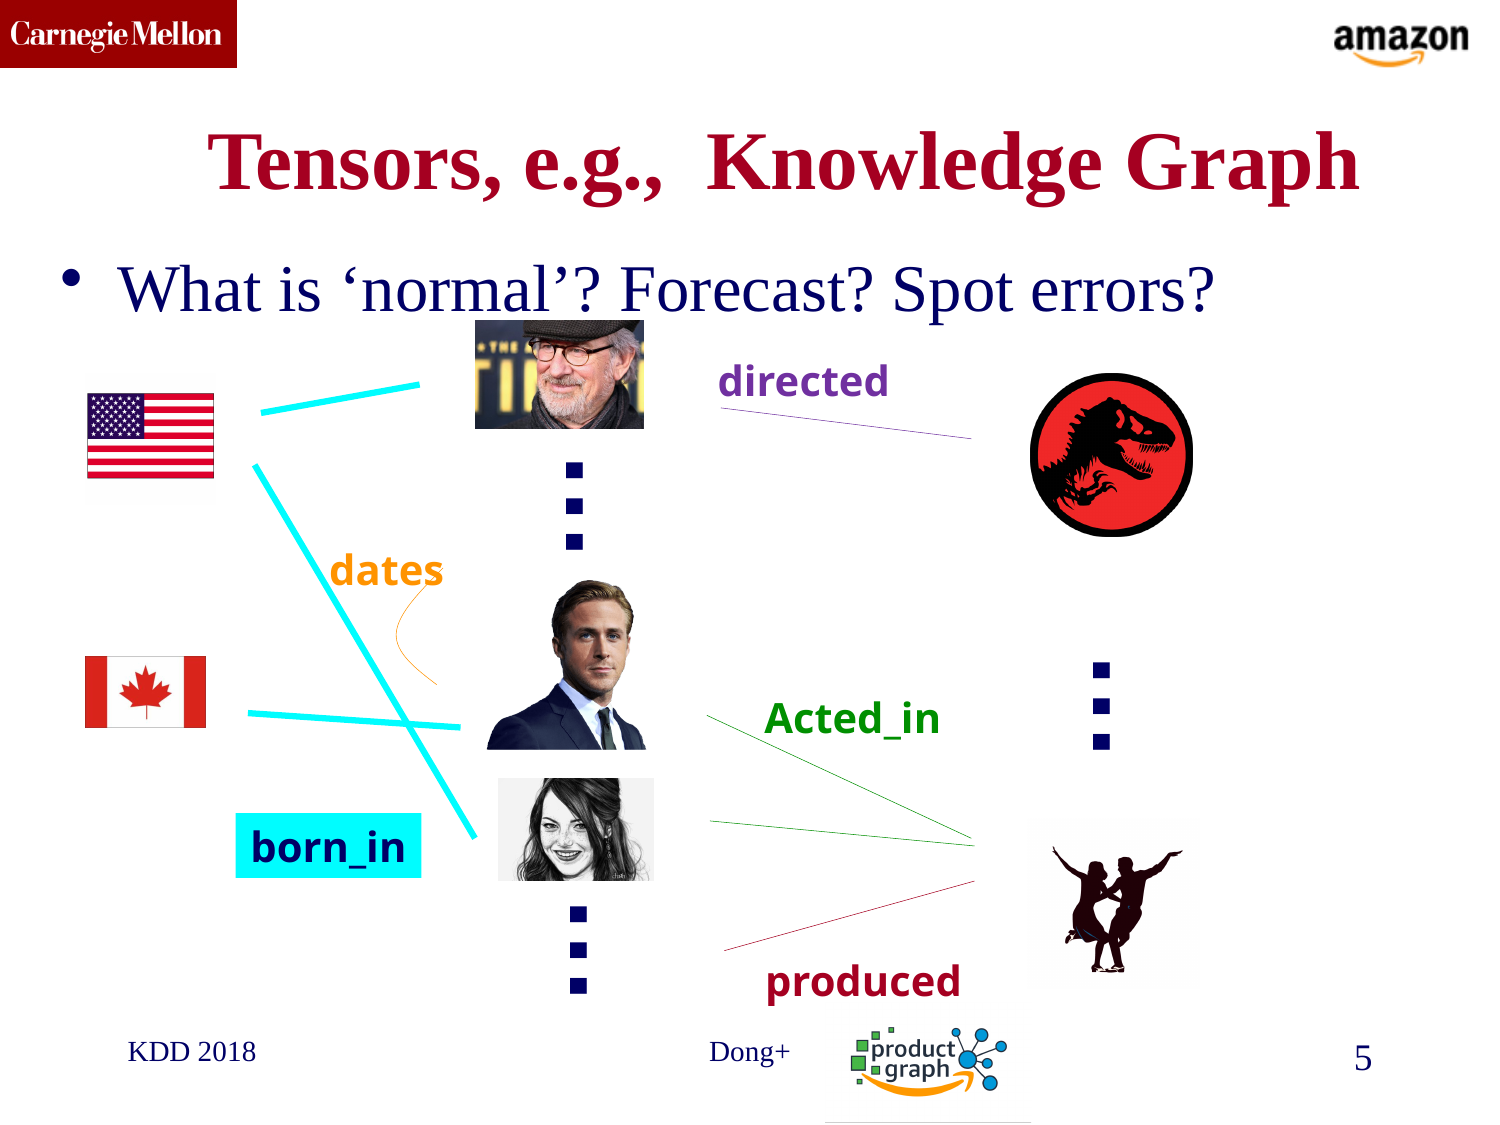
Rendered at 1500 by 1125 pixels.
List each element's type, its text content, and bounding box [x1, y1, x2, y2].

footer Dong+ [512, 1052, 988, 1101]
list What is ‘normal’? Forecast? Spot errors? [45, 237, 1457, 1001]
picture [1322, 4, 1484, 88]
title Tensors, e.g., Knowledge Graph [112, 99, 1457, 206]
slide_number KDD 2018 [112, 1052, 426, 1101]
picture [0, 0, 237, 68]
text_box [84, 320, 1215, 1043]
slide_number 5 [1074, 1024, 1388, 1101]
